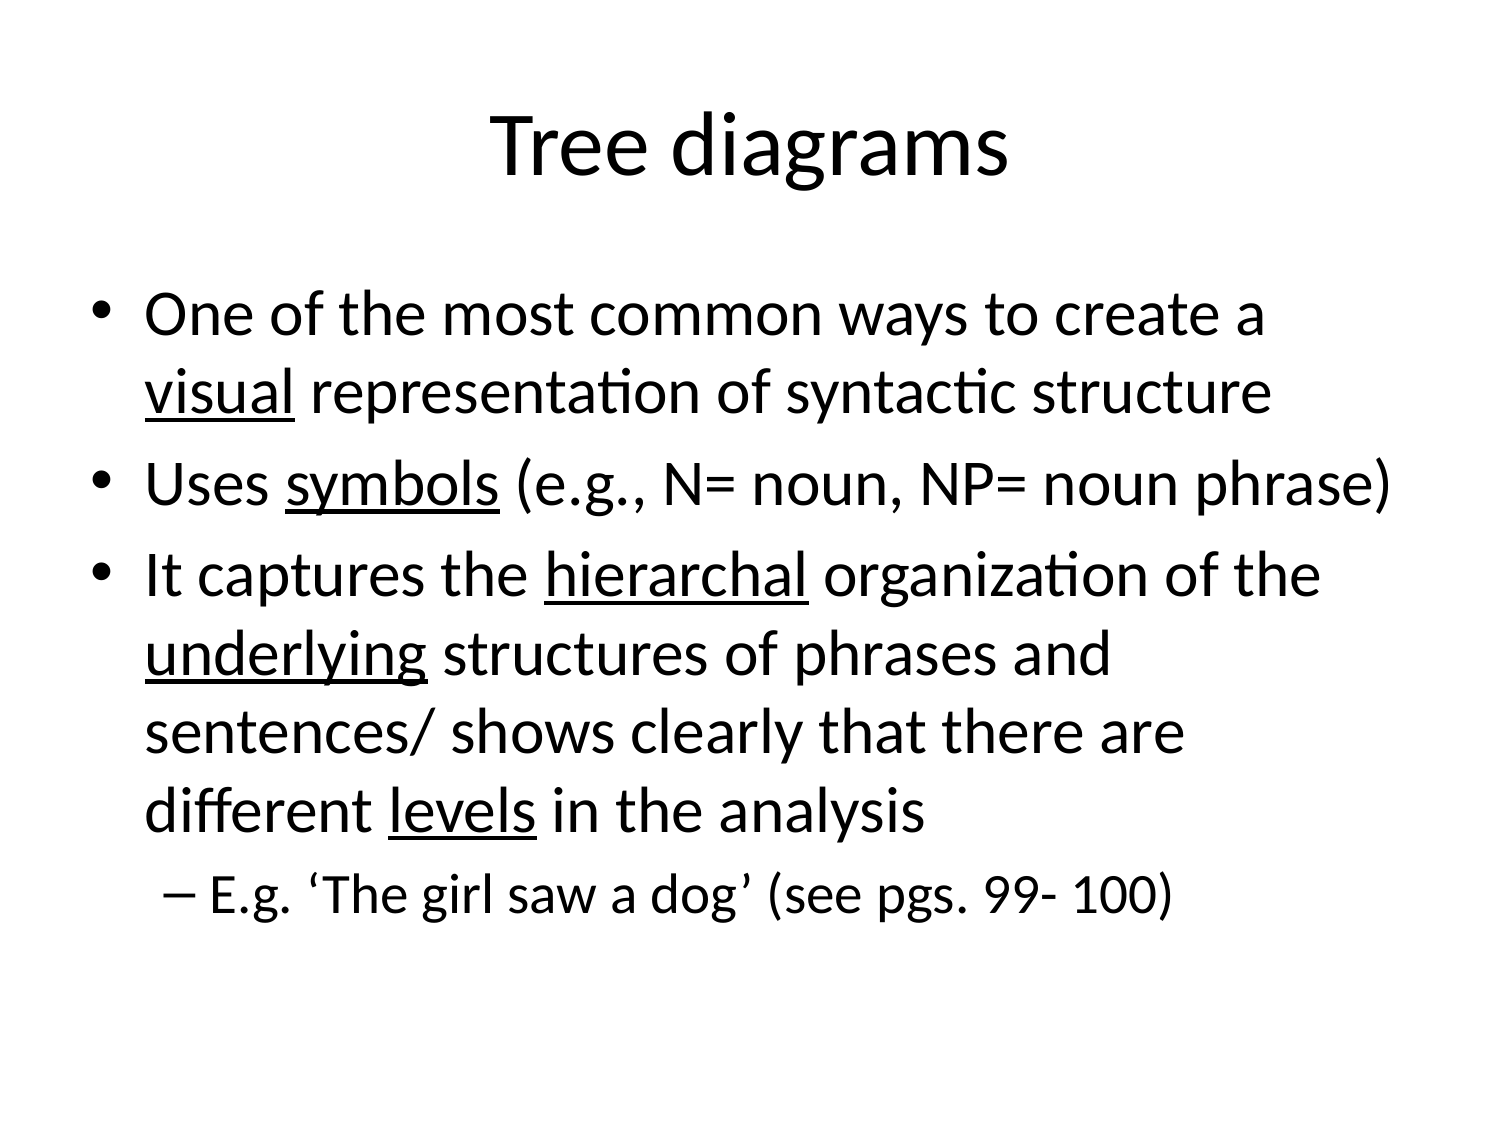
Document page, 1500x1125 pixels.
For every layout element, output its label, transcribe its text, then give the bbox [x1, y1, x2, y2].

title Tree diagrams [75, 45, 1425, 233]
list One of the most common ways to create a visual representation of syntactic structure Uses symbols (e.g., N= noun, NP= noun phrase) It captures the hierarchal organization of the underlying structures of phrases and sentences/ shows clearly that there are different levels in the analysis E.g. ‘The girl saw a dog’ (see pgs. 99- 100) [75, 262, 1425, 1005]
